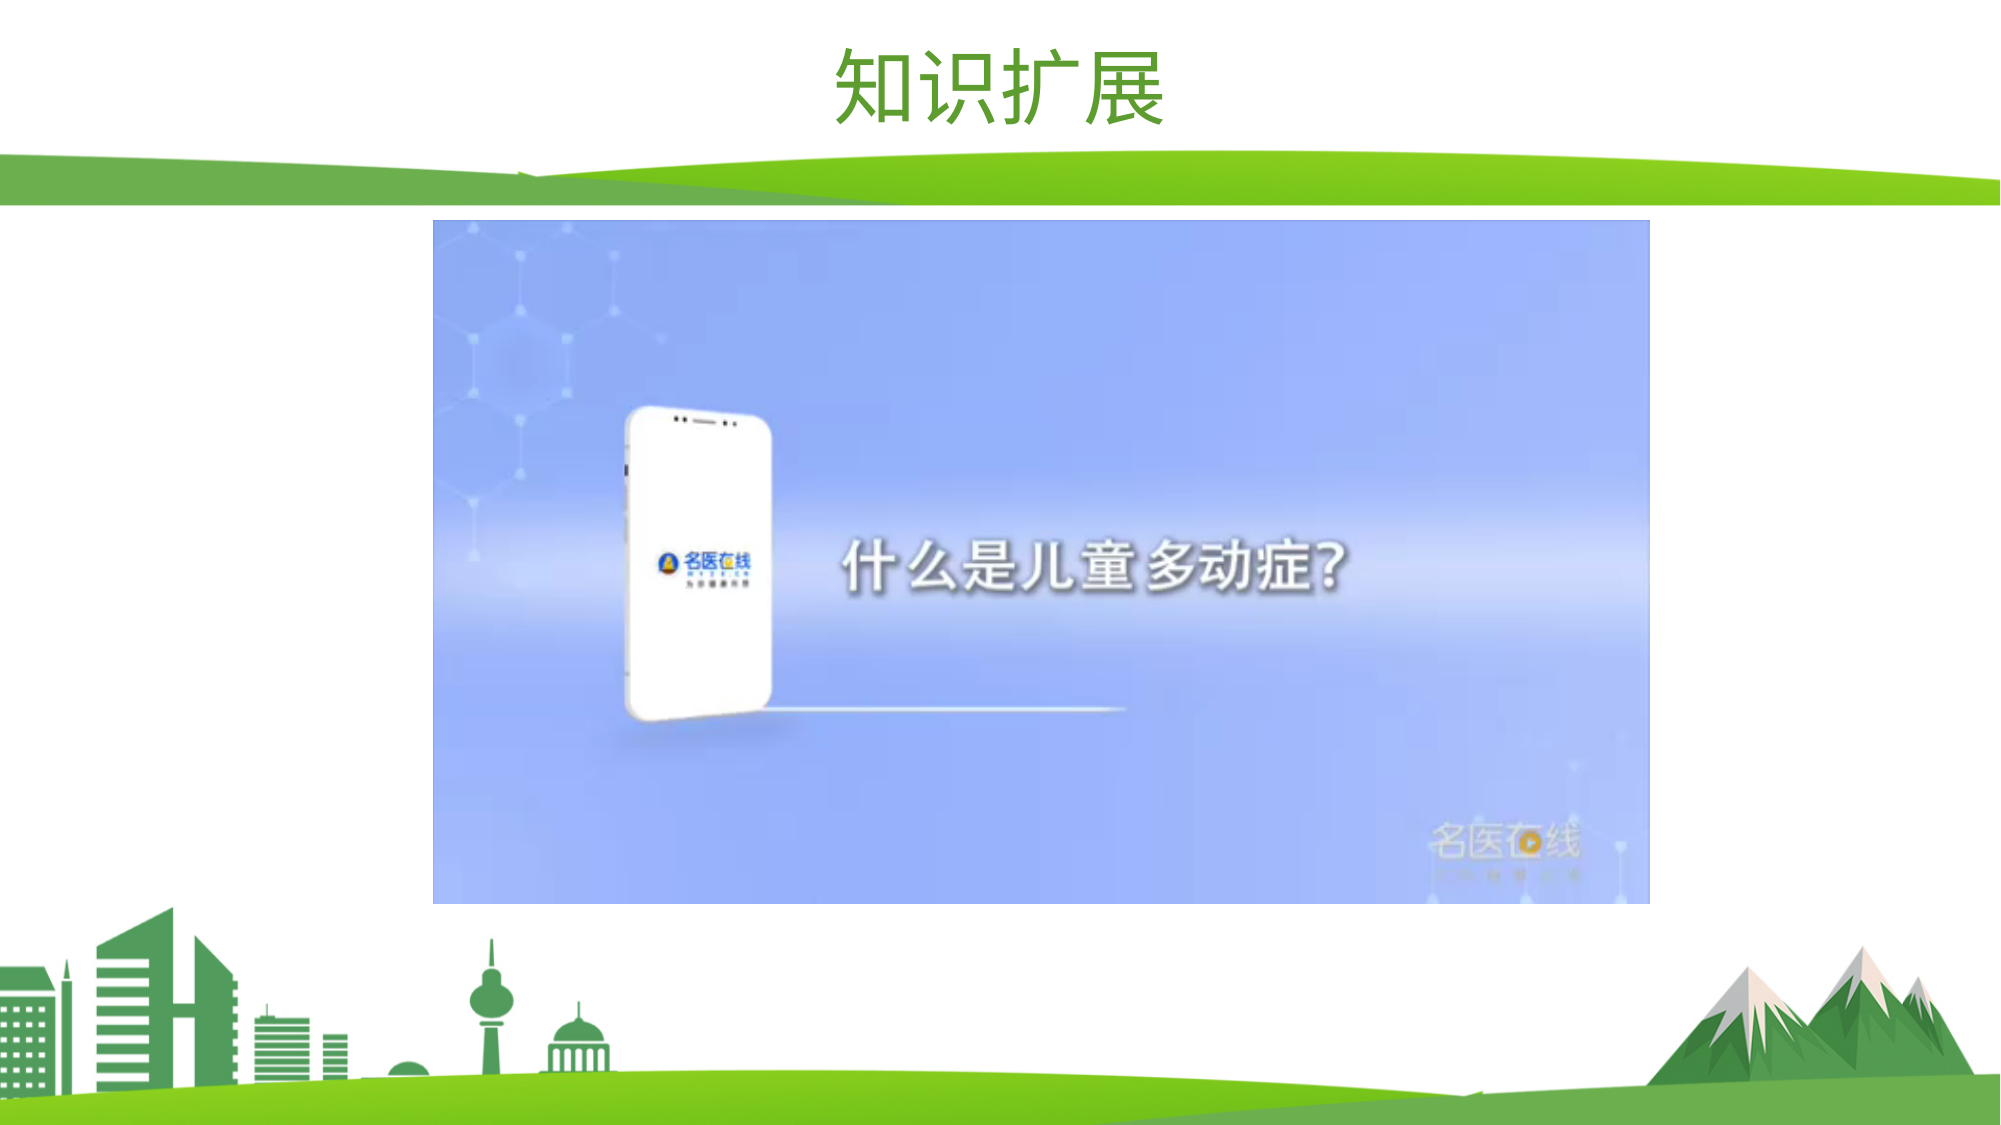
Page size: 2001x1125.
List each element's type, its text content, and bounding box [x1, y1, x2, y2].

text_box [432, 219, 1651, 906]
picture [0, 0, 2001, 1125]
text_box 知识扩展 [748, 28, 1252, 143]
